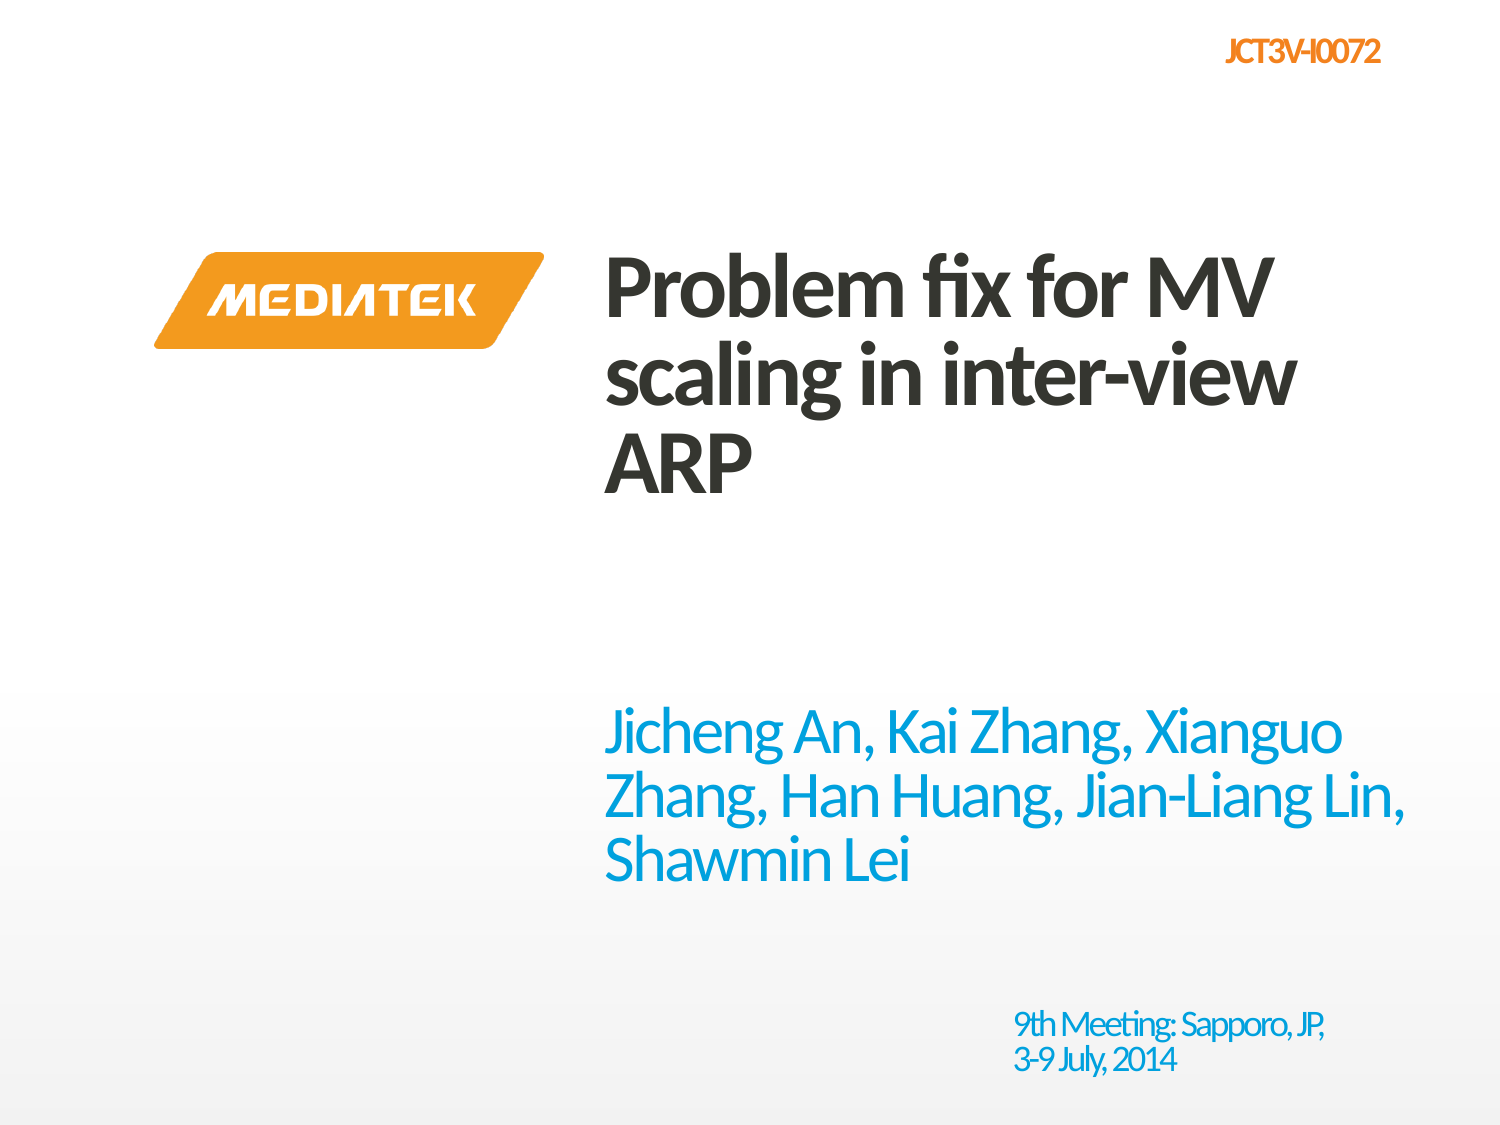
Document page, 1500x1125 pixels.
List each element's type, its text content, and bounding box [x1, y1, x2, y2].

picture [154, 252, 544, 349]
subtitle Jicheng An, Kai Zhang, Xianguo Zhang, Han Huang, Jian-Liang Lin, Shawmin Lei [589, 695, 1425, 1077]
title Problem fix for MV scaling in inter-view ARP [589, 239, 1425, 695]
